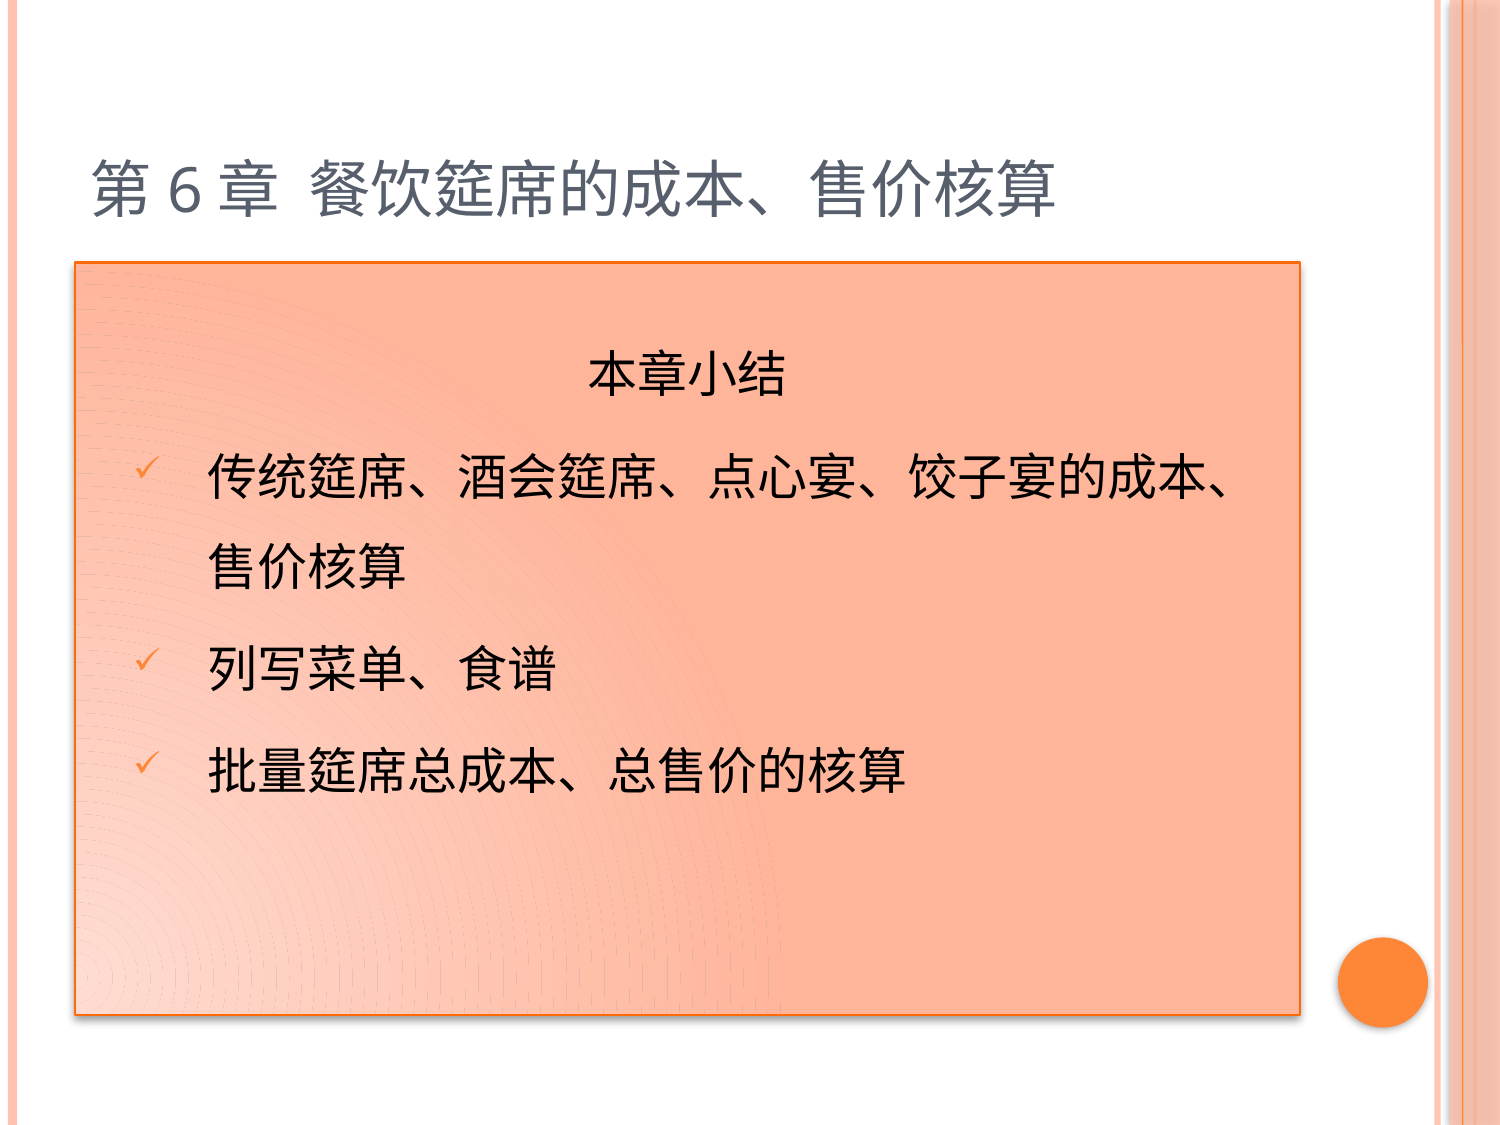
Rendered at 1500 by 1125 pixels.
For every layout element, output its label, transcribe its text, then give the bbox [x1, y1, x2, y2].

title 第6章 餐饮筵席的成本、售价核算 [75, 45, 1300, 233]
list 本章小结 传统筵席、酒会筵席、点心宴、饺子宴的成本、售价核算 列写菜单、食谱 批量筵席总成本、总售价的核算 [74, 261, 1301, 1016]
